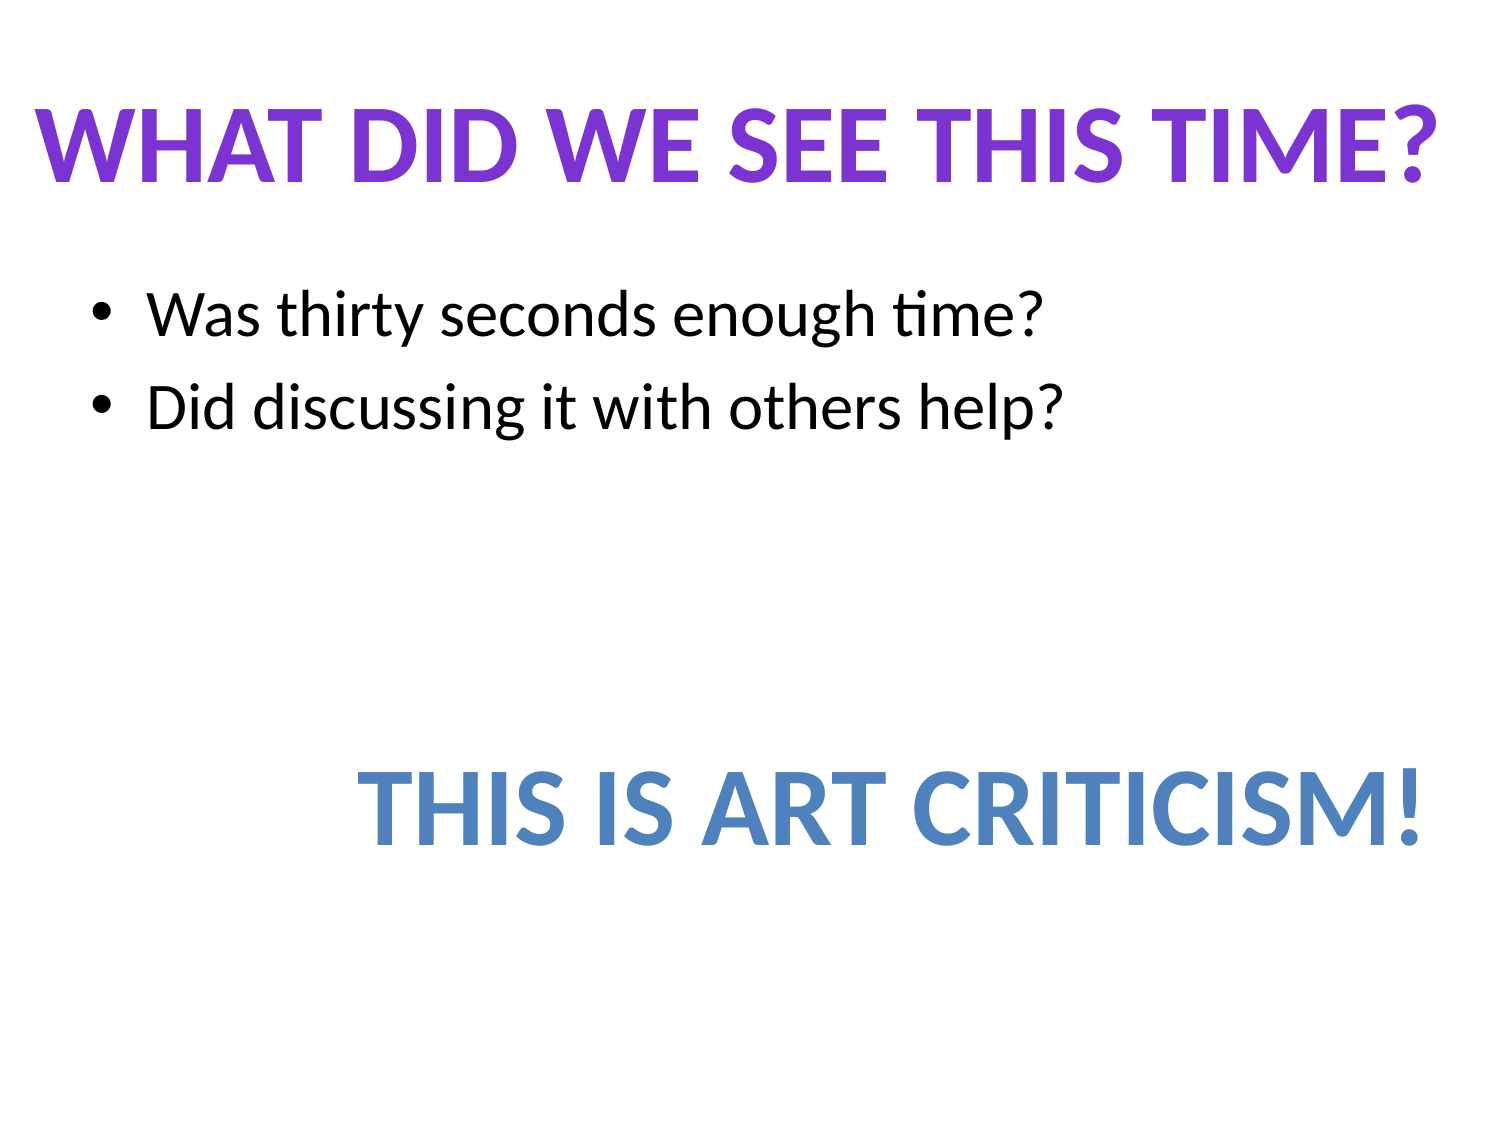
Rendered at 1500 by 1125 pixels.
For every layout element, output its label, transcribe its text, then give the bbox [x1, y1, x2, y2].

list Was thirty seconds enough time? Did discussing it with others help? [75, 262, 1425, 1005]
text_box What did we see this time? [19, 62, 1459, 213]
text_box This is art criticism! [342, 724, 1446, 875]
